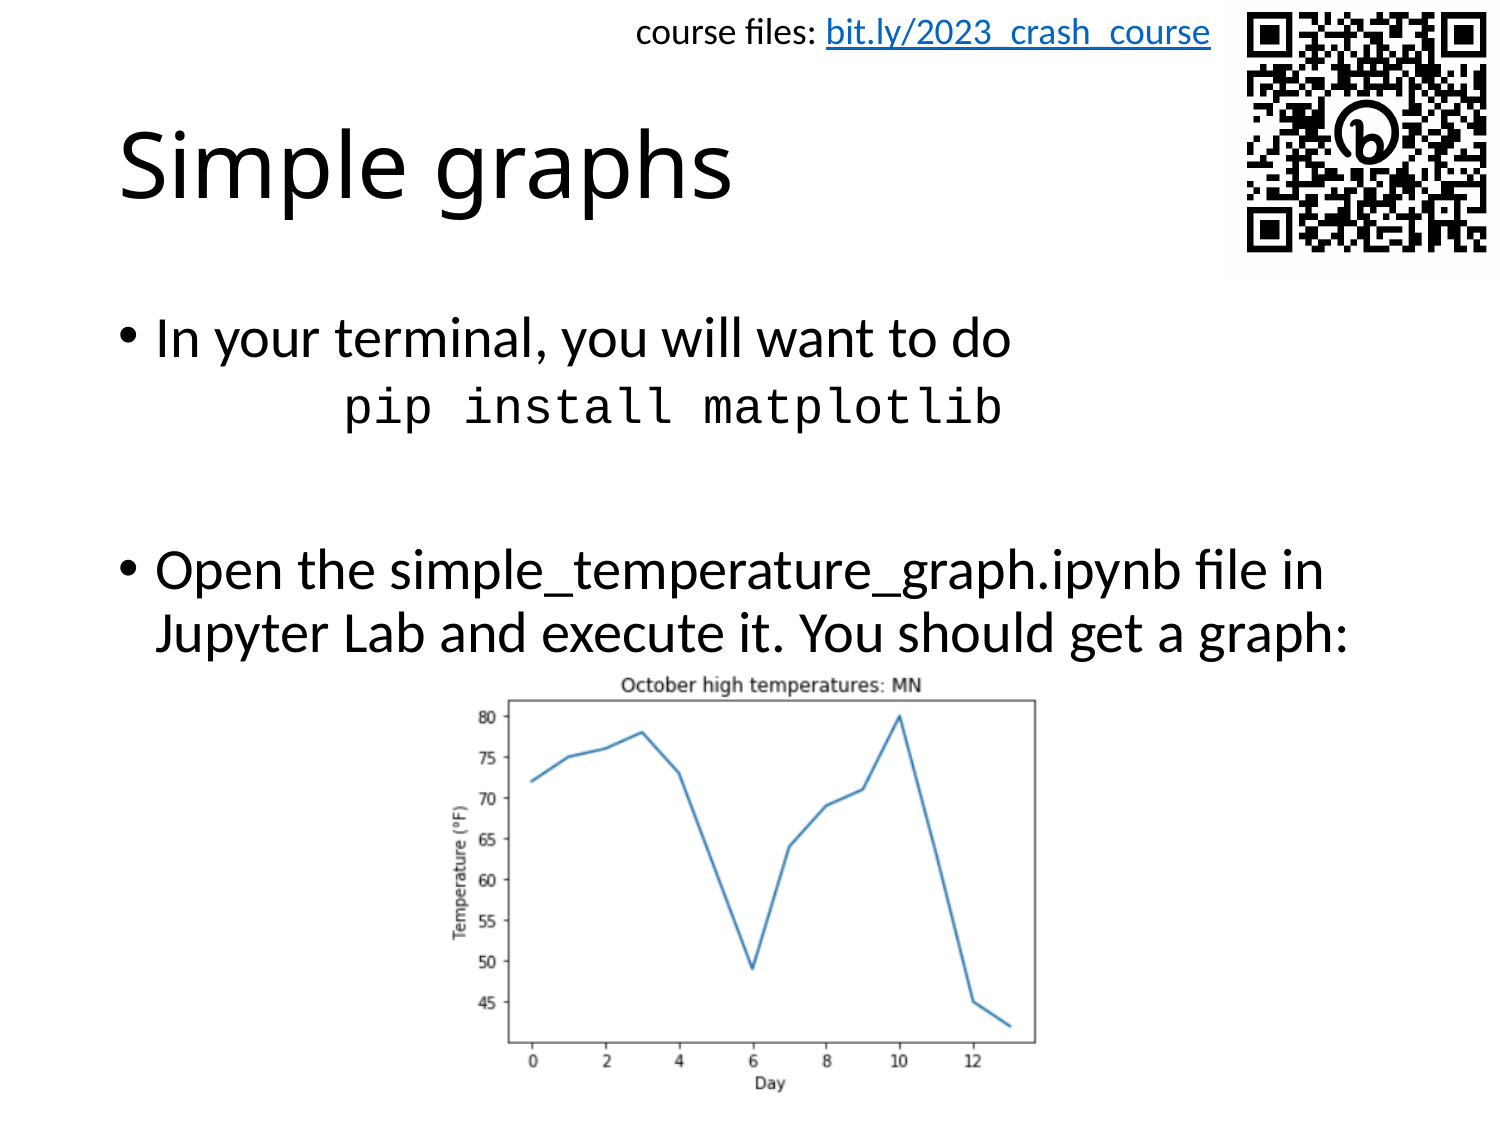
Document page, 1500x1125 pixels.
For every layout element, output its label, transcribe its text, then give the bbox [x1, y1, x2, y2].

title Simple graphs [103, 59, 1221, 278]
list In your terminal, you will want to do pip install matplotlib Open the simple_temperature_graph.ipynb file in Jupyter Lab and execute it. You should get a graph: [103, 299, 1397, 1014]
text_box course files: bit.ly/2023_crash_course [621, 0, 1221, 60]
picture [1221, 0, 1500, 278]
picture [431, 668, 1069, 1103]
